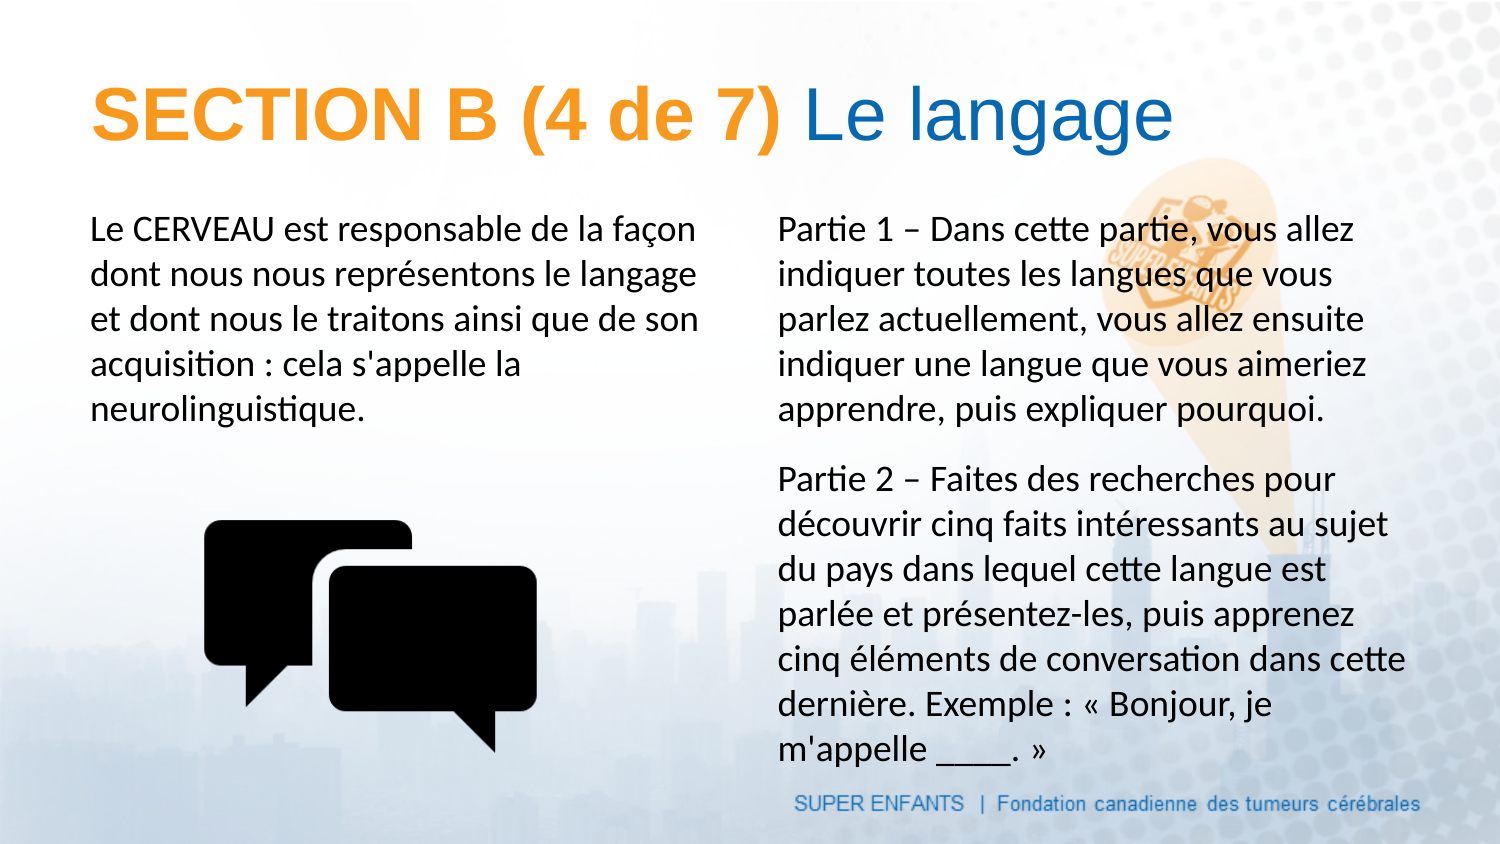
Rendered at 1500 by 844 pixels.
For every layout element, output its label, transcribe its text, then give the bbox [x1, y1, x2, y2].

picture [0, 0, 1500, 844]
title SECTION B (4 de 7) Le langage [76, 33, 1426, 175]
list Le CERVEAU est responsable de la façon dont nous nous représentons le langage et dont nous le traitons ainsi que de son acquisition : cela s'appelle la neurolinguistique. [74, 196, 738, 754]
list Partie 1 – Dans cette partie, vous allez indiquer toutes les langues que vous parlez actuellement, vous allez ensuite indiquer une langue que vous aimeriez apprendre, puis expliquer pourquoi. Partie 2 – Faites des recherches pour découvrir cinq faits intéressants au sujet du pays dans lequel cette langue est parlée et présentez-les, puis apprenez cinq éléments de conversation dans cette dernière. Exemple : « Bonjour, je m'appelle ____. » [762, 196, 1426, 754]
